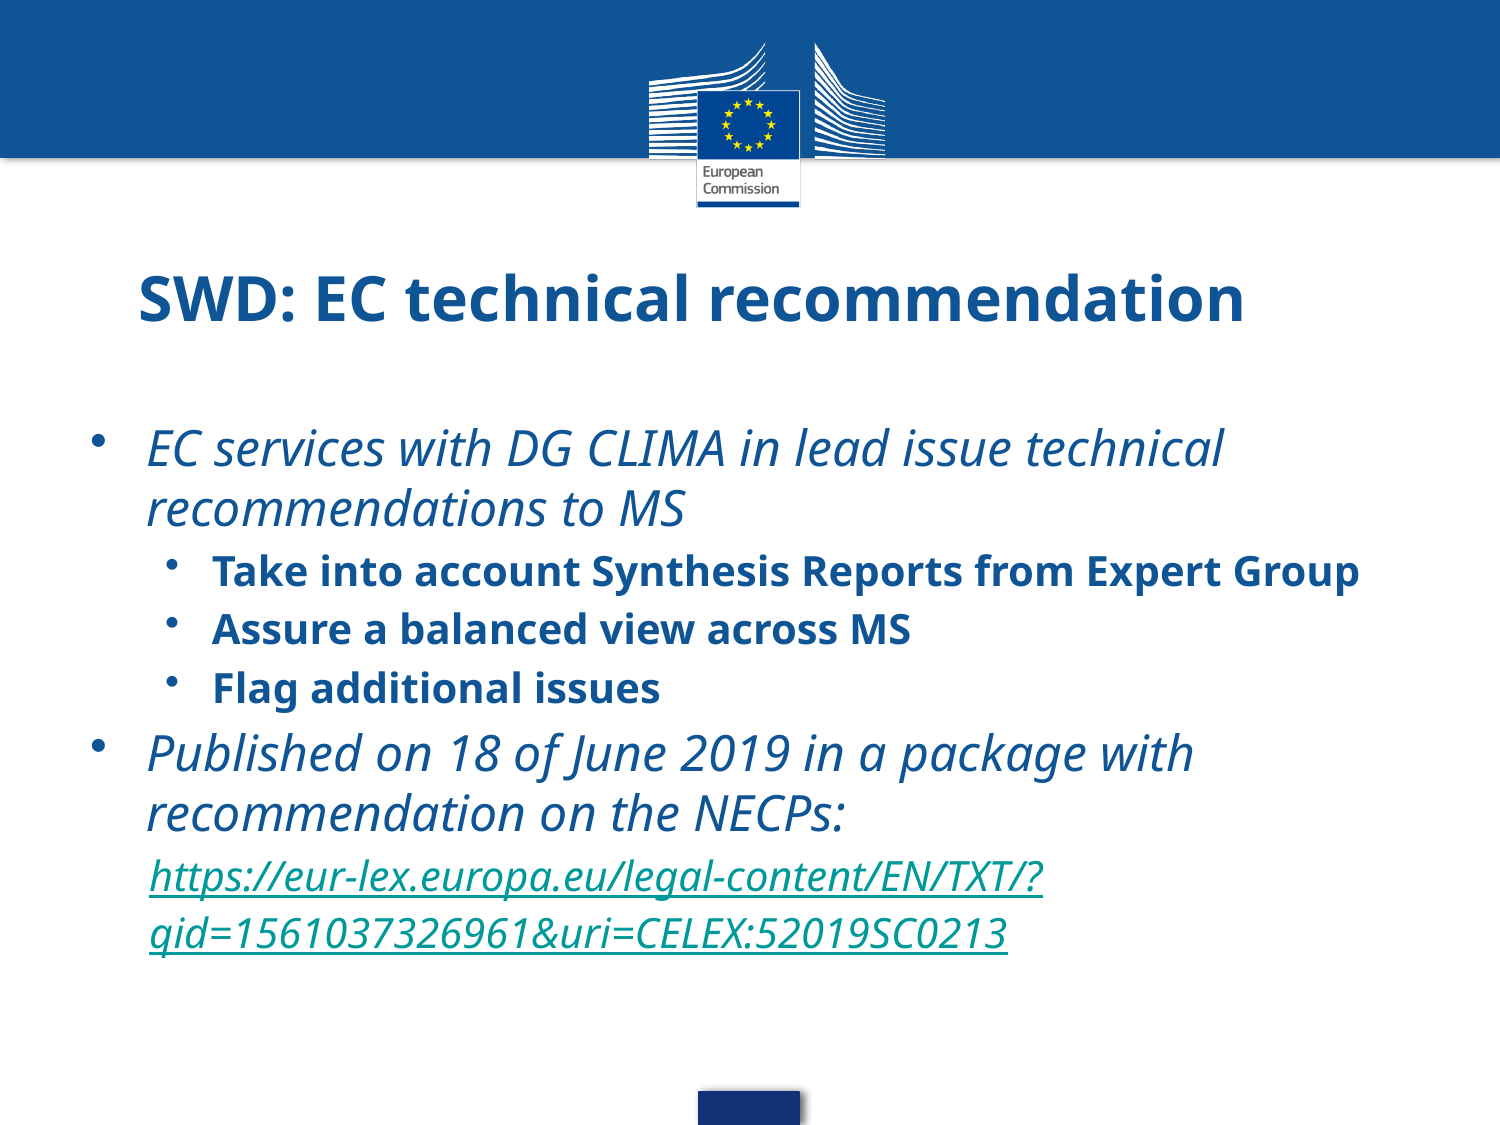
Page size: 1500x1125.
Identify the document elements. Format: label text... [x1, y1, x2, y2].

title SWD: EC technical recommendation [64, 219, 1415, 374]
picture [649, 42, 885, 208]
list EC services with DG CLIMA in lead issue technical recommendations to MS Take into account Synthesis Reports from Expert Group Assure a balanced view across MS Flag additional issues Published on 18 of June 2019 in a package with recommendation on the NECPs: https://eur-lex.europa.eu/legal-content/EN/TXT/?qid=1561037326961&uri=CELEX:52019SC0213 [75, 408, 1425, 988]
